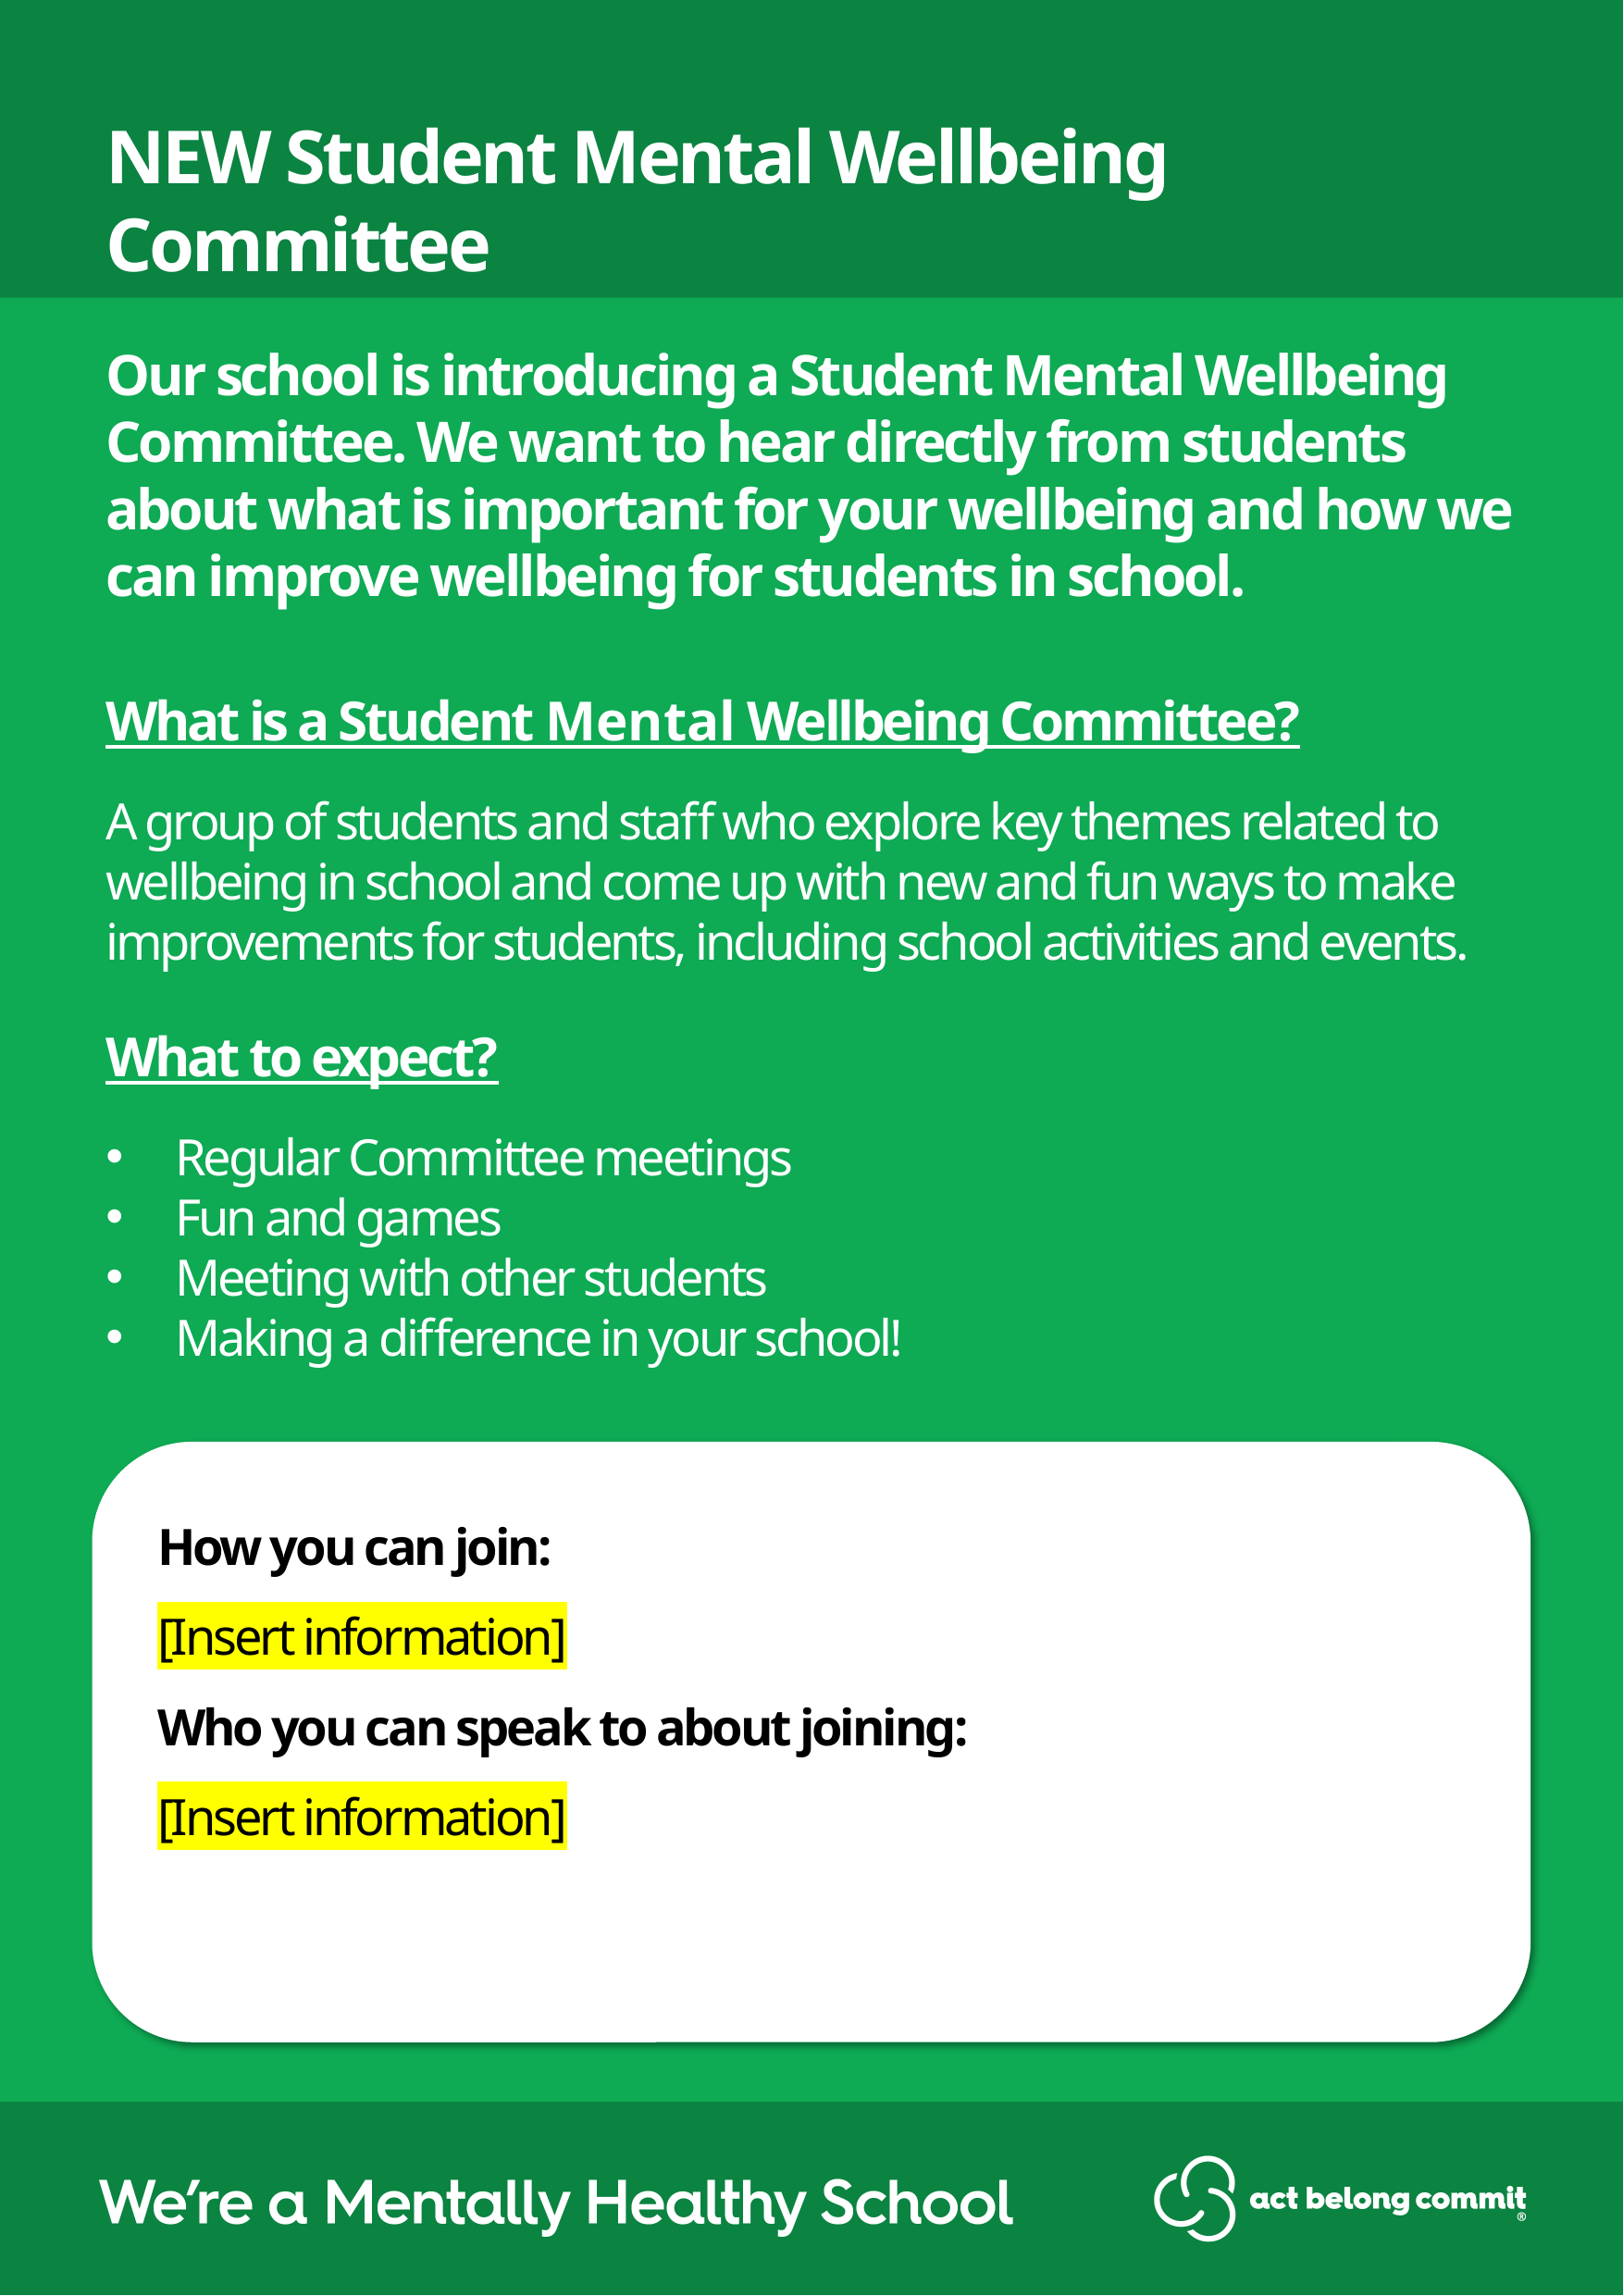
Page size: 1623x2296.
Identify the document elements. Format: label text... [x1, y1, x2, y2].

text_box What is a Student Mental Wellbeing Committee? A group of students and staff who explore key themes related to wellbeing in school and come up with new and fun ways to make improvements for students, including school activities and events. [92, 679, 1545, 977]
text_box How you can join: [Insert information] Who you can speak to about joining: [Insert information] [143, 1478, 1480, 1853]
text_box [90, 1440, 1532, 2044]
text_box What to expect? Regular Committee meetings Fun and games Meeting with other students Making a difference in your school! [92, 1015, 1545, 1373]
text_box Our school is introducing a Student Mental Wellbeing Committee. We want to hear directly from students about what is important for your wellbeing and how we can improve wellbeing for students in school. [92, 332, 1531, 614]
picture [0, 2101, 1623, 2296]
text_box [0, 0, 1623, 299]
text_box NEW Student Mental Wellbeing Committee [92, 104, 1531, 293]
